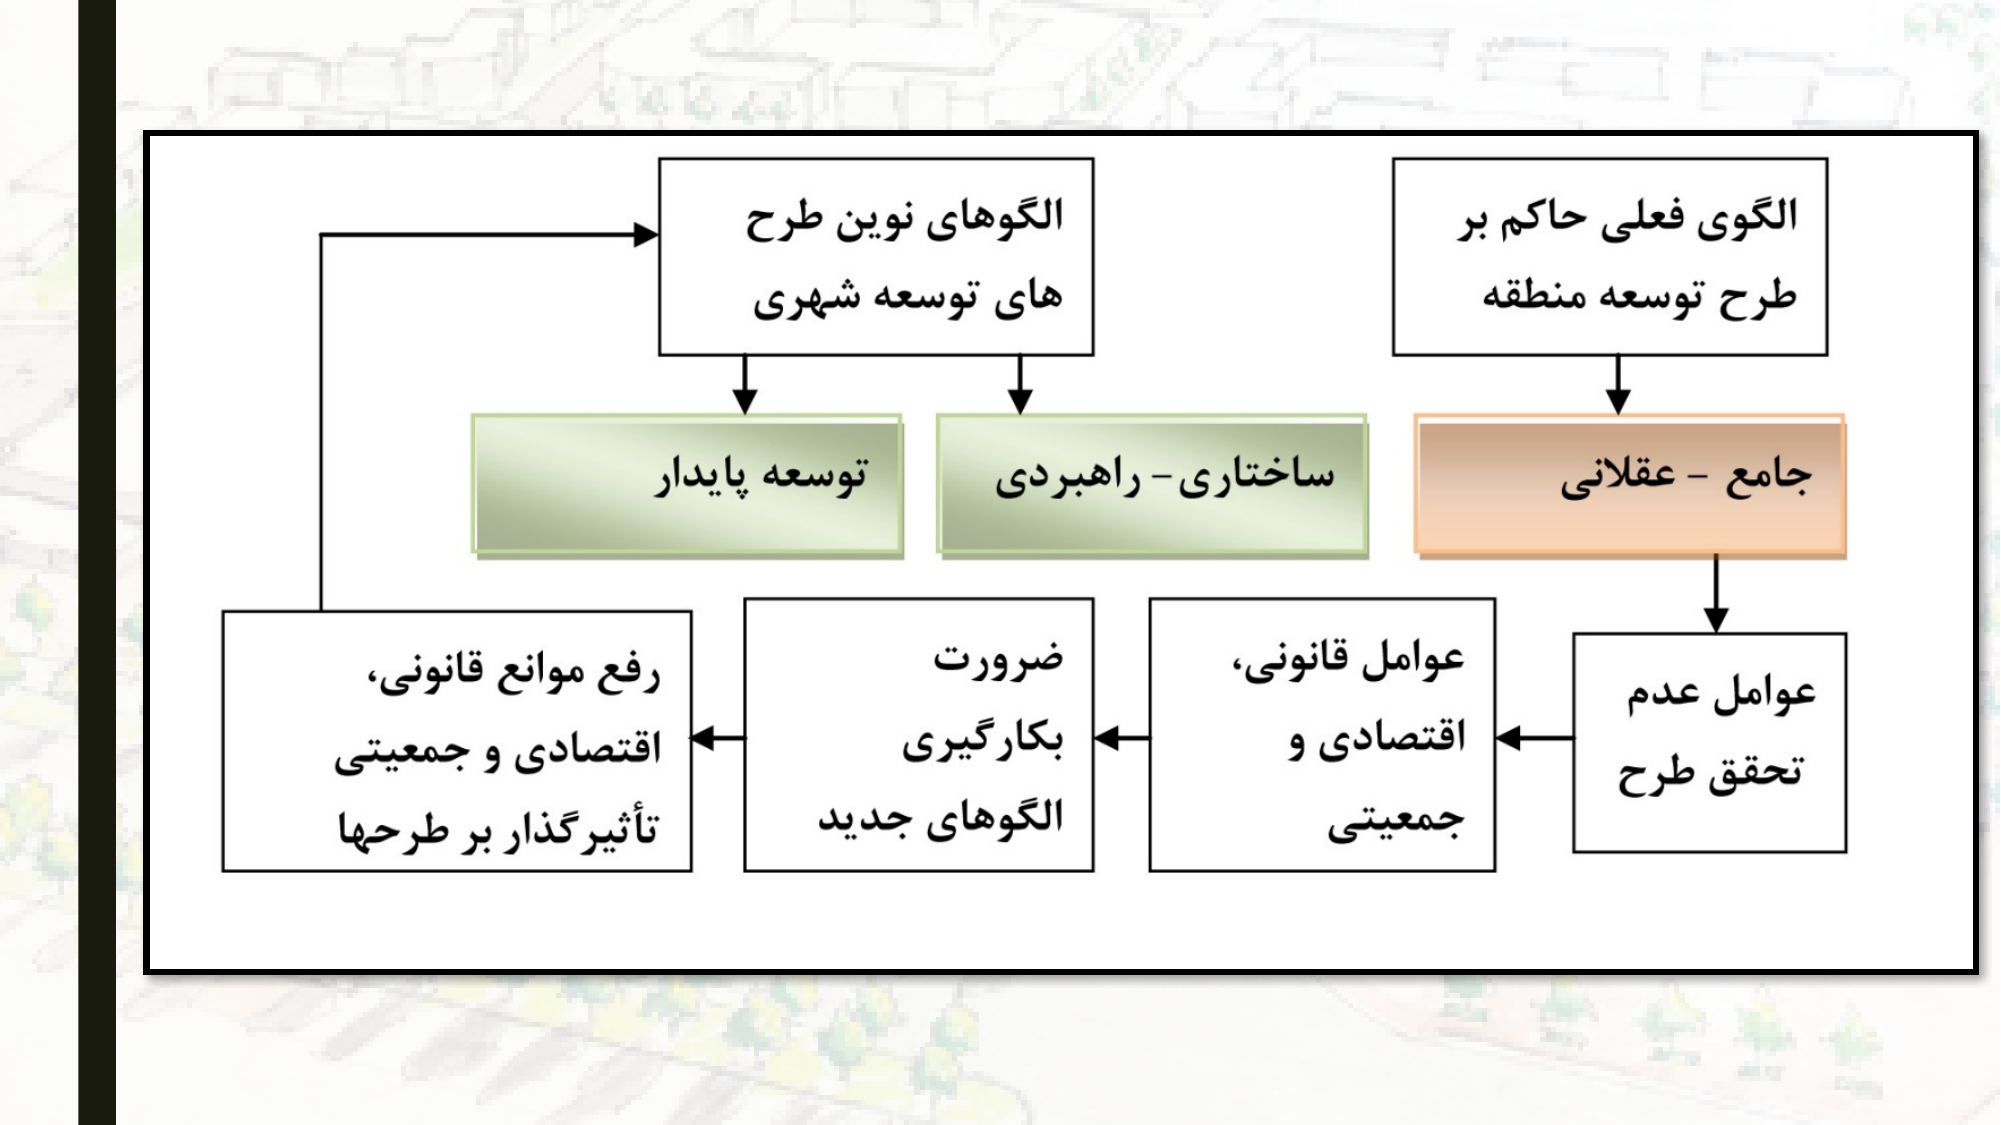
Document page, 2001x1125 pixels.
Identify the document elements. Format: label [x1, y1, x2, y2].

picture [149, 135, 1973, 970]
